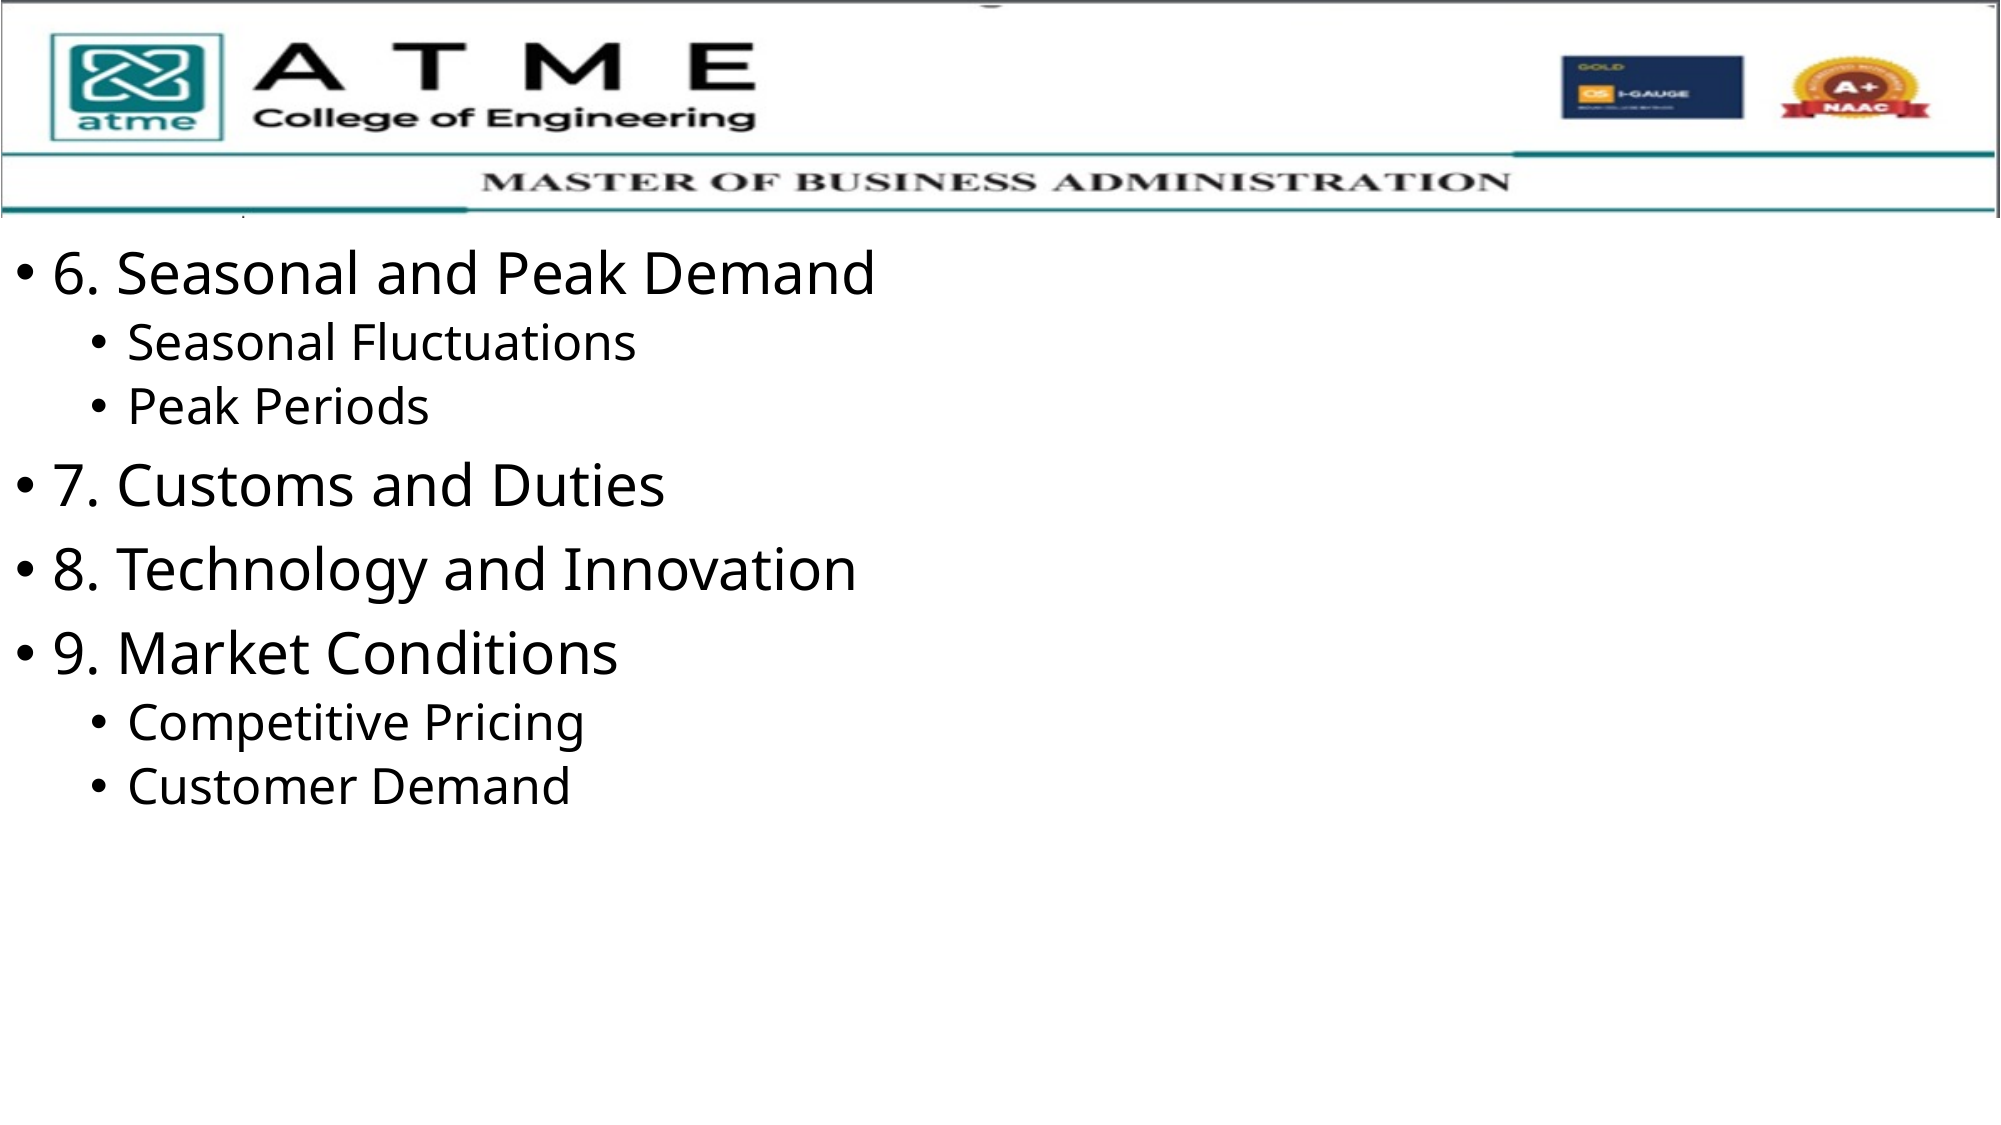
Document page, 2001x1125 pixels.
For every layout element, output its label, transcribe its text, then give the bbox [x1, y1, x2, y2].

list 6. Seasonal and Peak Demand Seasonal Fluctuations Peak Periods 7. Customs and Duties 8. Technology and Innovation 9. Market Conditions Competitive Pricing Customer Demand [0, 236, 2000, 1103]
picture [1, 0, 2000, 218]
